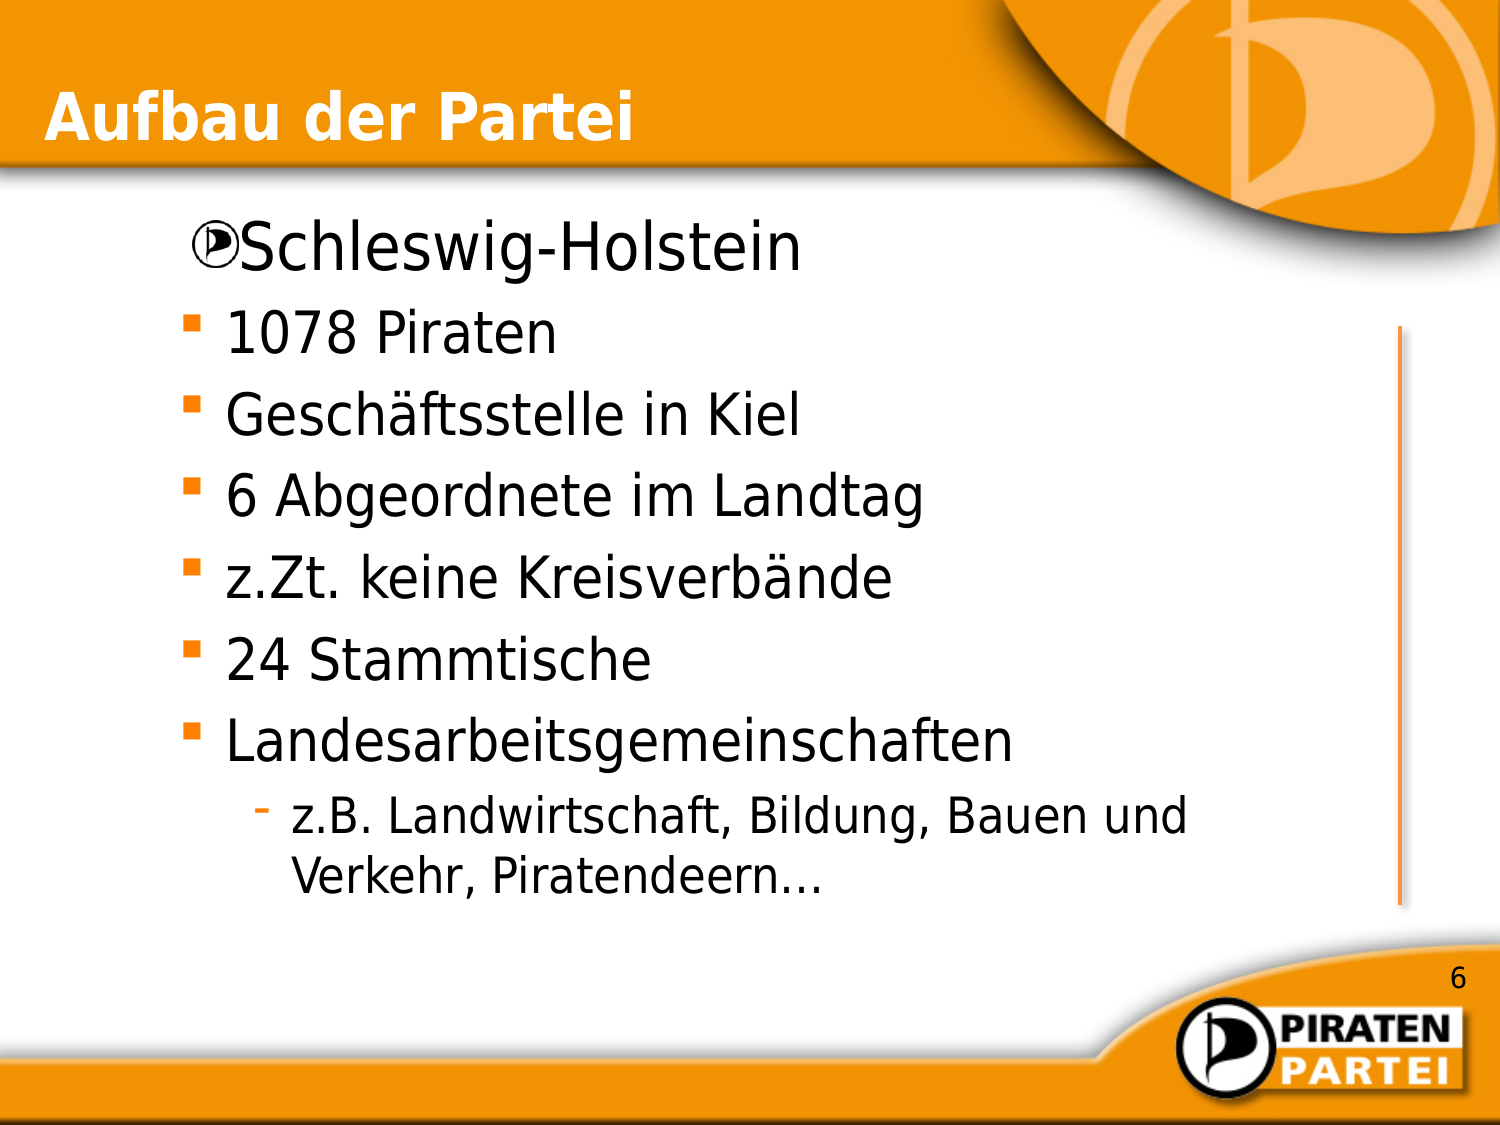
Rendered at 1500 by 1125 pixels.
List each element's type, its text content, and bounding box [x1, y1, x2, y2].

slide_number 6 [1387, 952, 1483, 1001]
list Schleswig-Holstein 1078 Piraten Geschäftsstelle in Kiel 6 Abgeordnete im Landtag z.Zt. keine Kreisverbände 24 Stammtische Landesarbeitsgemeinschaften z.B. Landwirtschaft, Bildung, Bauen und Verkehr, Piratendeern… [88, 196, 1400, 1005]
title Aufbau der Partei [29, 66, 1377, 161]
picture [0, 0, 1500, 1125]
